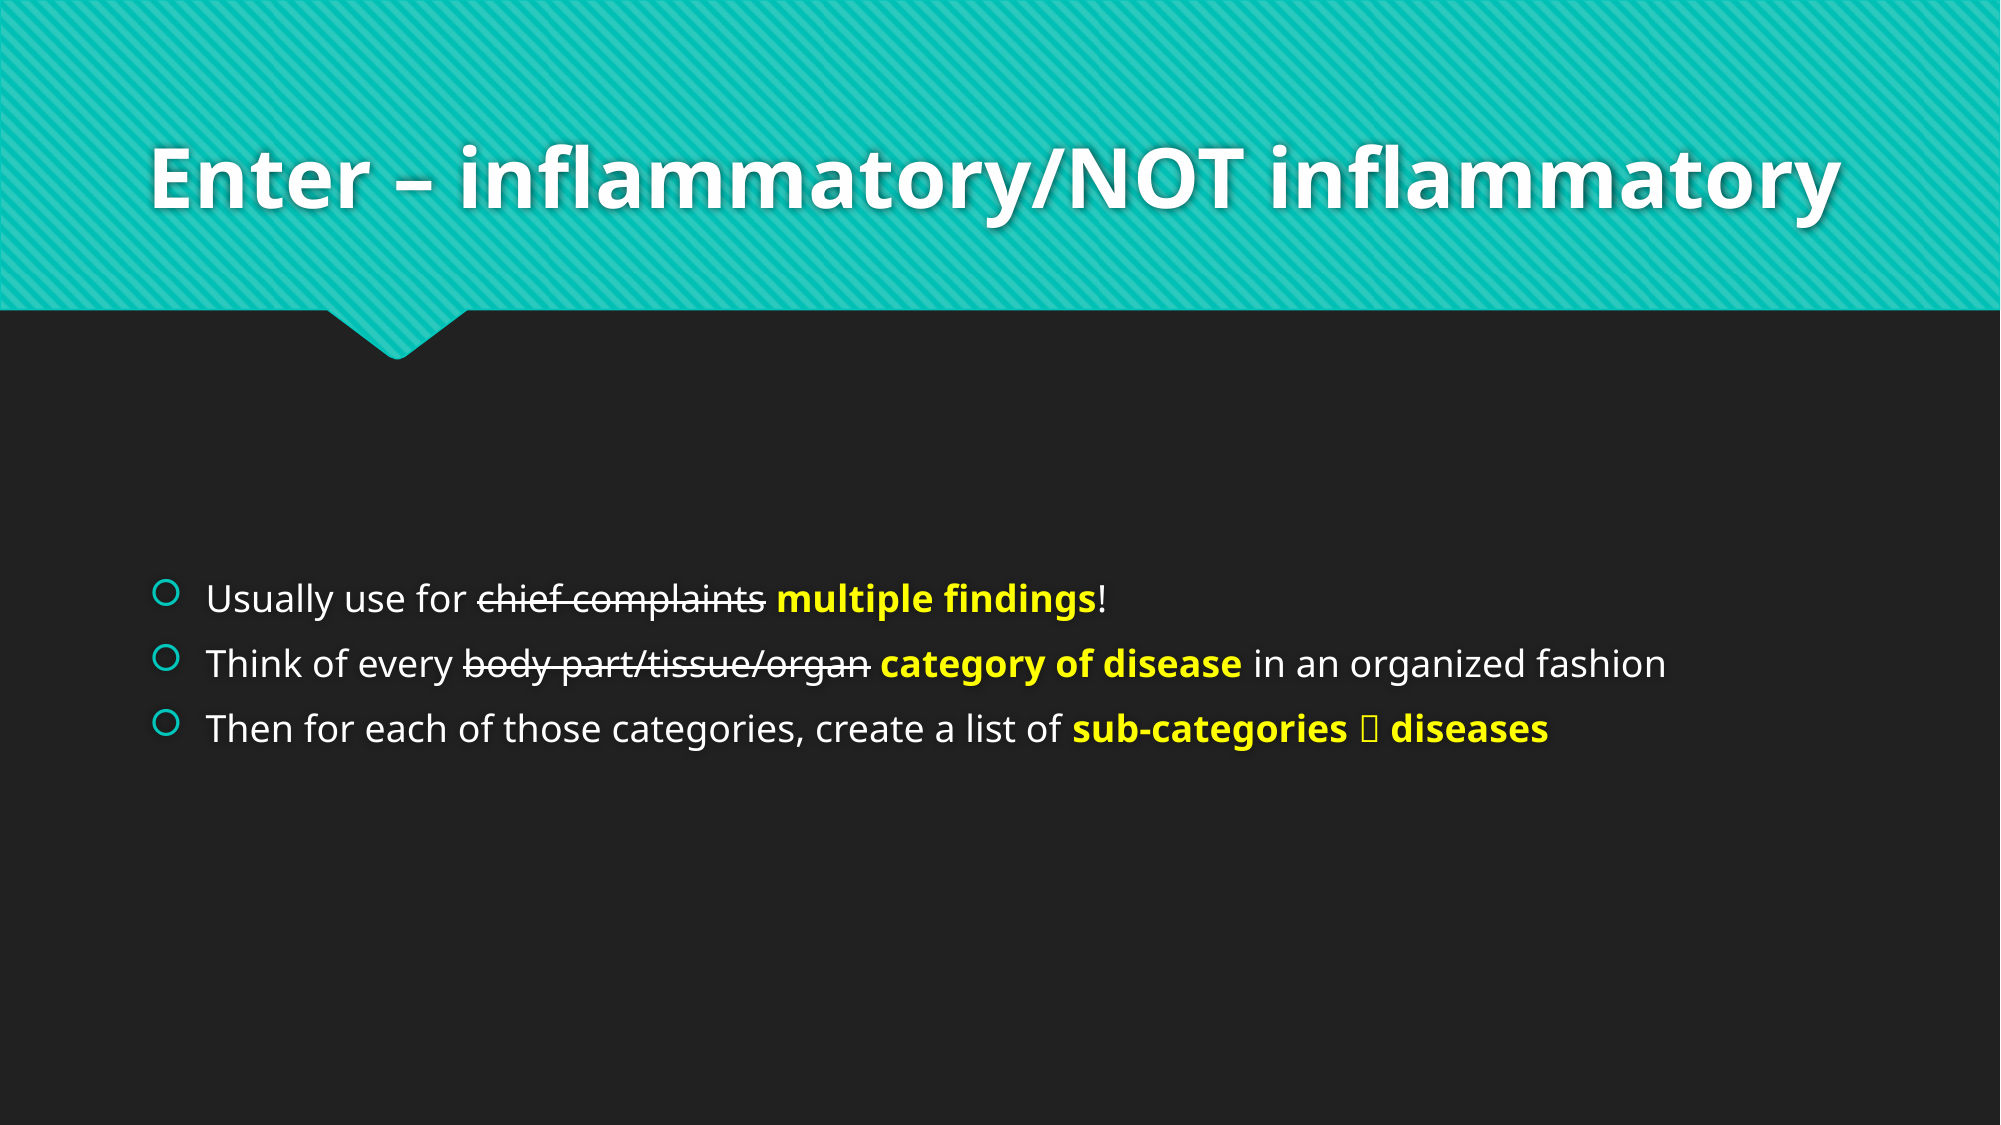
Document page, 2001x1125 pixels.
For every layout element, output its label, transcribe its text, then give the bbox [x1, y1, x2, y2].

list Usually use for chief complaints multiple findings! Think of every body part/tissue/organ category of disease in an organized fashion Then for each of those categories, create a list of sub-categories  diseases [134, 364, 1866, 962]
title Enter – inflammatory/NOT inflammatory [132, 73, 1868, 233]
